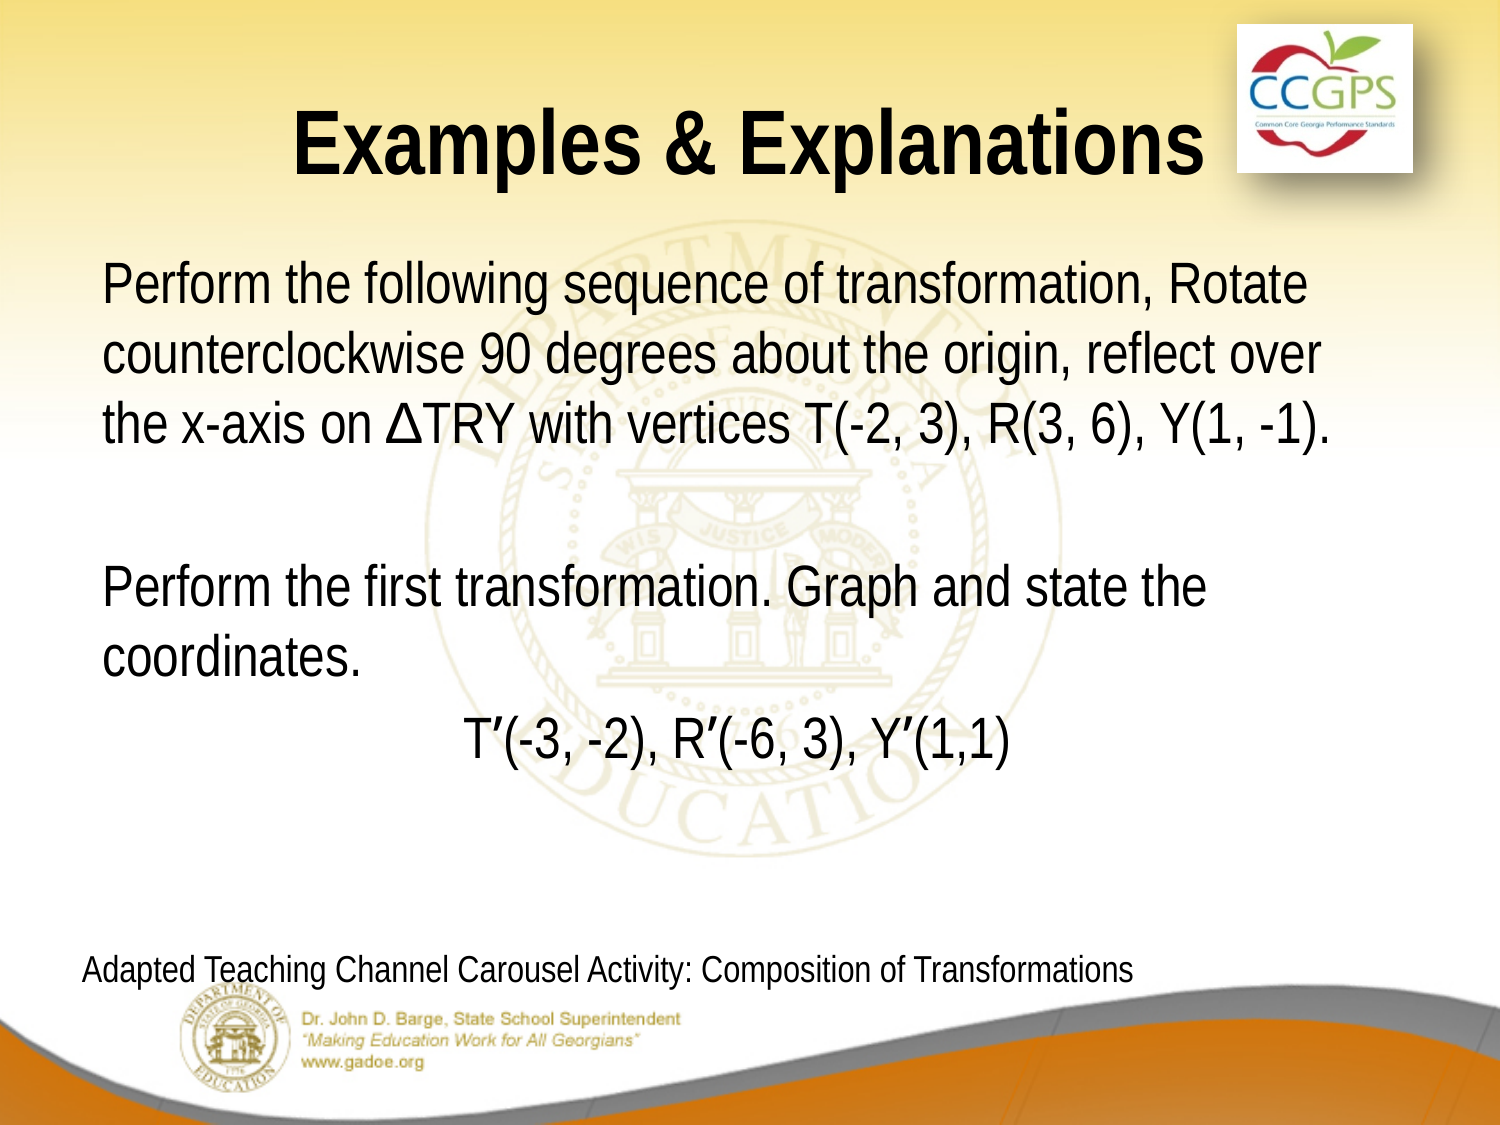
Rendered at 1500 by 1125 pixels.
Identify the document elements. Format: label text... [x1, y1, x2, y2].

picture [0, 0, 1500, 1125]
subtitle Perform the following sequence of transformation, Rotate counterclockwise 90 degrees about the origin, reflect over the x-axis on ∆TRY with vertices T(-2, 3), R(3, 6), Y(1, -1). Perform the first transformation. Graph and state the coordinates. T’(-3, -2), R’(-6, 3), Y’(1,1) [87, 237, 1388, 926]
text_box Adapted Teaching Channel Carousel Activity: Composition of Transformations [67, 937, 1150, 998]
title Examples & Explanations [112, 74, 1232, 201]
